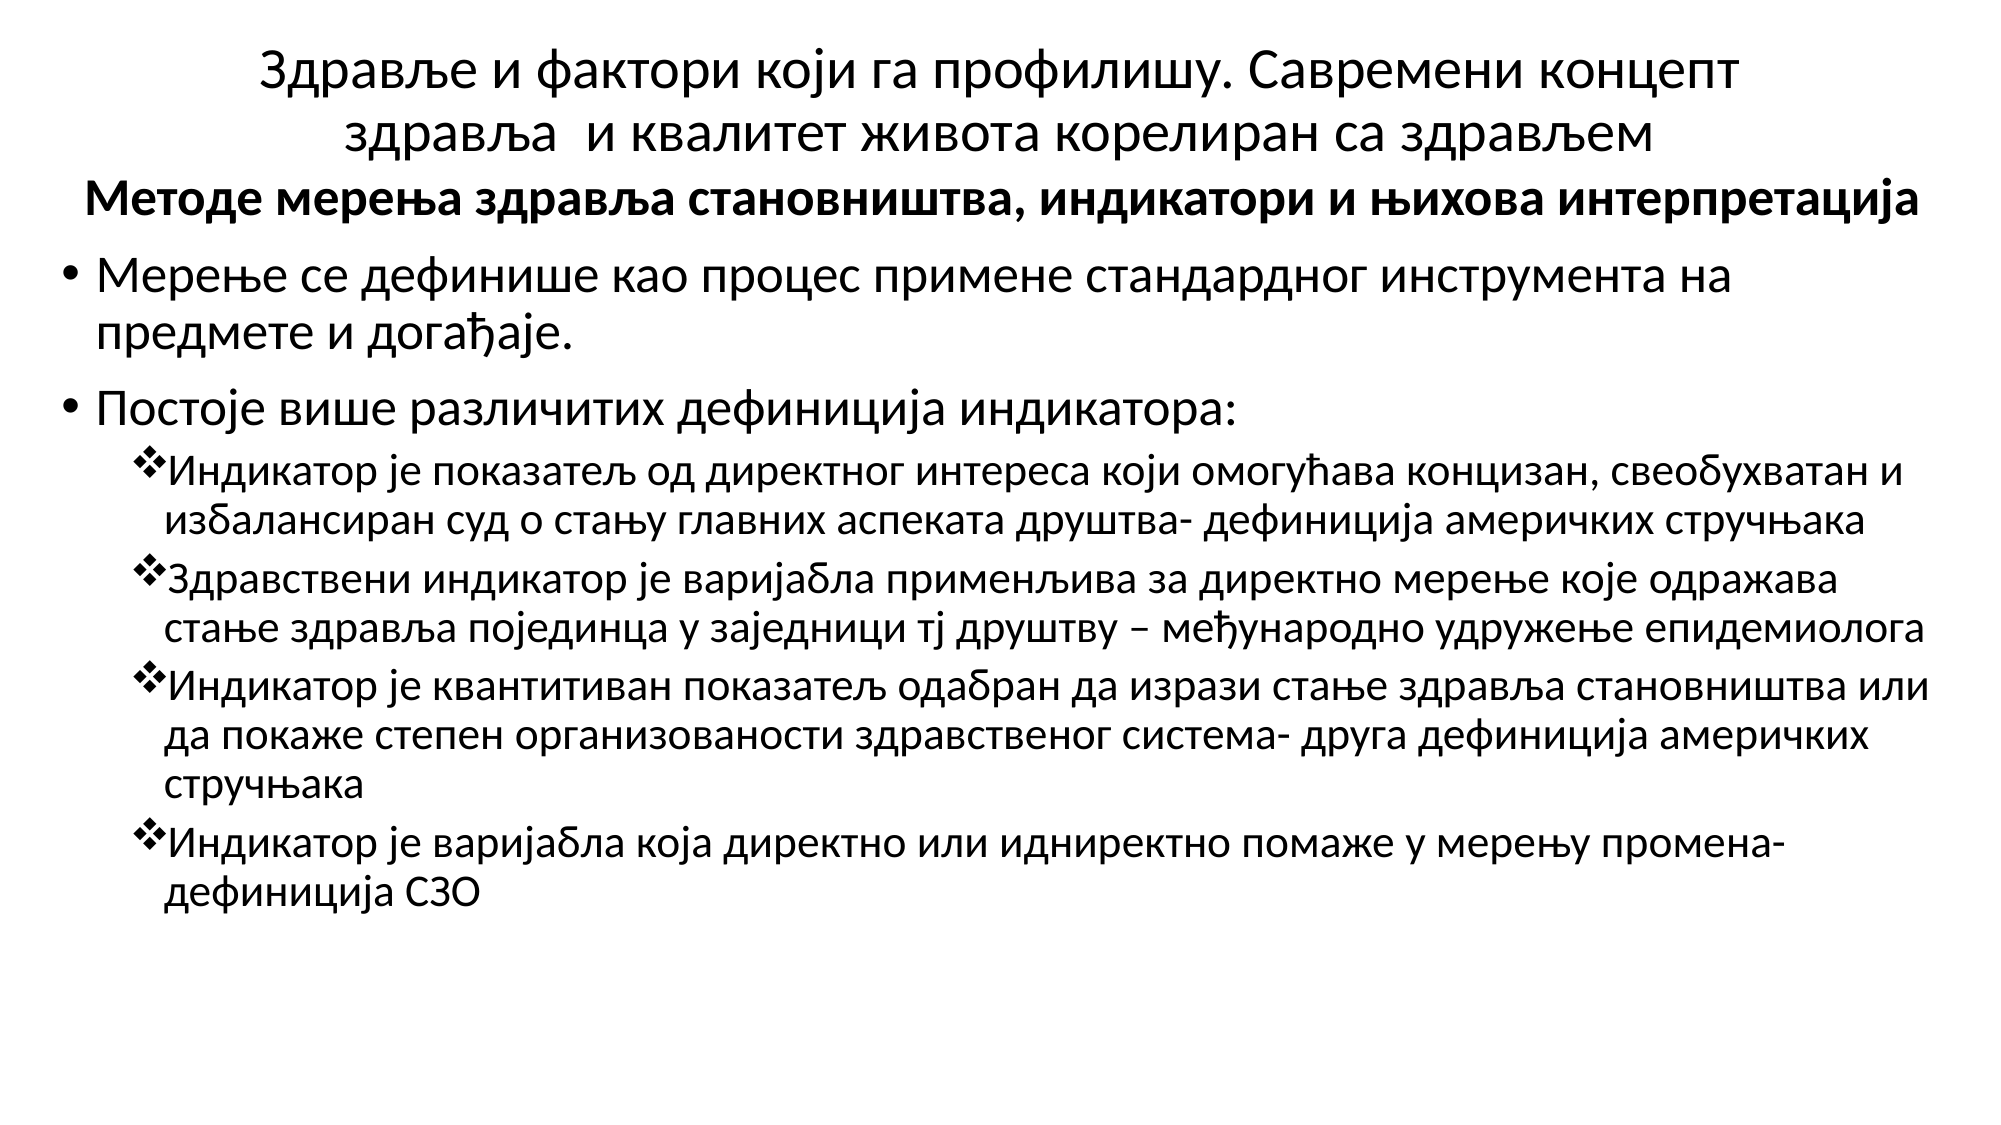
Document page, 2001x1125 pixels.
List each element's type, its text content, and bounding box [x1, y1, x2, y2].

title Здравље и фактори који га профилишу. Савремени концепт здравља и квалитет живота корелиран са здрављем [137, 27, 1863, 162]
list Методе мерења здравља становништва, индикатори и њихова интерпретација Мерење се дефинише као процес примене стандардног инструмента на предмете и догађаје. Постоје више различитих дефиниција индикатора: Индикатор је показатељ од директног интереса који омогућава концизан, свеобухватан и избалансиран суд о стању главних аспеката друштва- дефиниција америчких стручњака Здравствени индикатор је варијабла применљива за директно мерење које одражава стање здравља појединца у заједници тј друштву – међународно удружење епидемиолога Индикатор је квантитиван показатељ одабран да изрази стање здравља становништва или да покаже степен организованости здравственог система- друга дефиниција америчких стручњака Индикатор је варијабла која директно или идниректно помаже у мерењу промена- дефиниција СЗО [46, 162, 1959, 1069]
